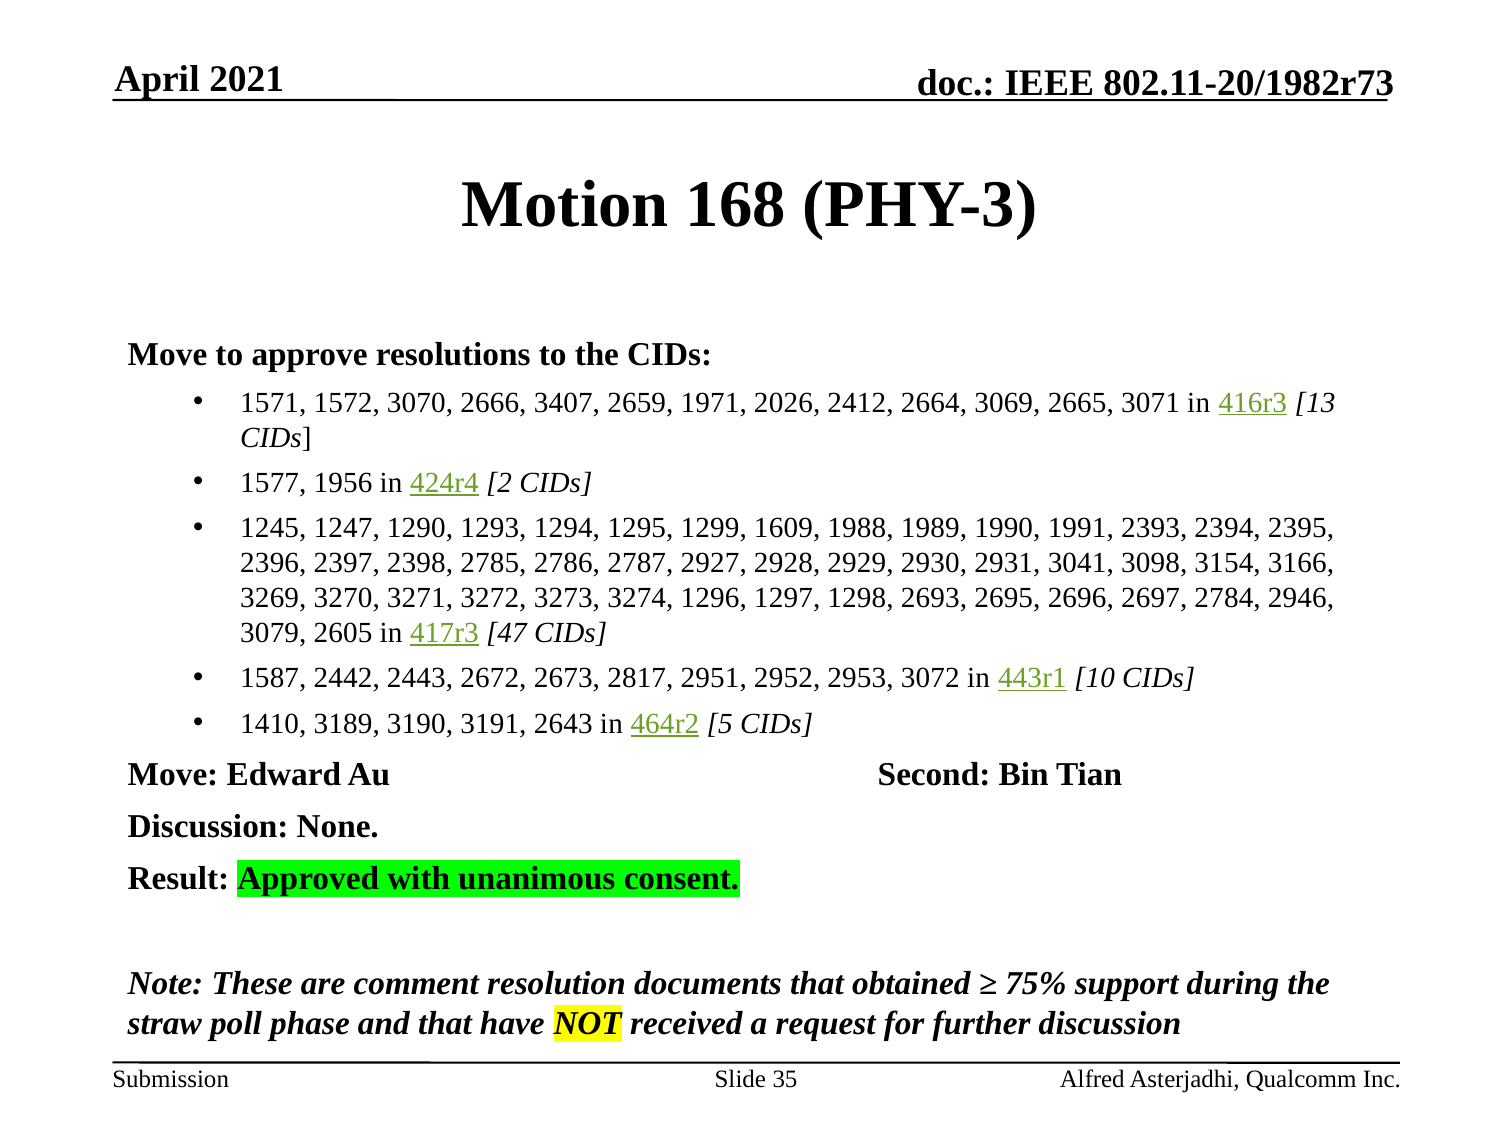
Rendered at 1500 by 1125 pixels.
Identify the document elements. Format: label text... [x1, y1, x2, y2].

footer Alfred Asterjadhi, Qualcomm Inc. [878, 1061, 1402, 1093]
list Move to approve resolutions to the CIDs: 1571, 1572, 3070, 2666, 3407, 2659, 1971, 2026, 2412, 2664, 3069, 2665, 3071 in 416r3 [13 CIDs] 1577, 1956 in 424r4 [2 CIDs] 1245, 1247, 1290, 1293, 1294, 1295, 1299, 1609, 1988, 1989, 1990, 1991, 2393, 2394, 2395, 2396, 2397, 2398, 2785, 2786, 2787, 2927, 2928, 2929, 2930, 2931, 3041, 3098, 3154, 3166, 3269, 3270, 3271, 3272, 3273, 3274, 1296, 1297, 1298, 2693, 2695, 2696, 2697, 2784, 2946, 3079, 2605 in 417r3 [47 CIDs] 1587, 2442, 2443, 2672, 2673, 2817, 2951, 2952, 2953, 3072 in 443r1 [10 CIDs] 1410, 3189, 3190, 3191, 2643 in 464r2 [5 CIDs] Move: Edward Au Second: Bin Tian Discussion: None. Result: Approved with unanimous consent. Note: These are comment resolution documents that obtained ≥ 75% support during the straw poll phase and that have NOT received a request for further discussion [112, 324, 1388, 1000]
slide_number Slide 35 [712, 1061, 800, 1123]
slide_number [114, 54, 423, 100]
title Motion 168 (PHY-3) [112, 112, 1388, 288]
